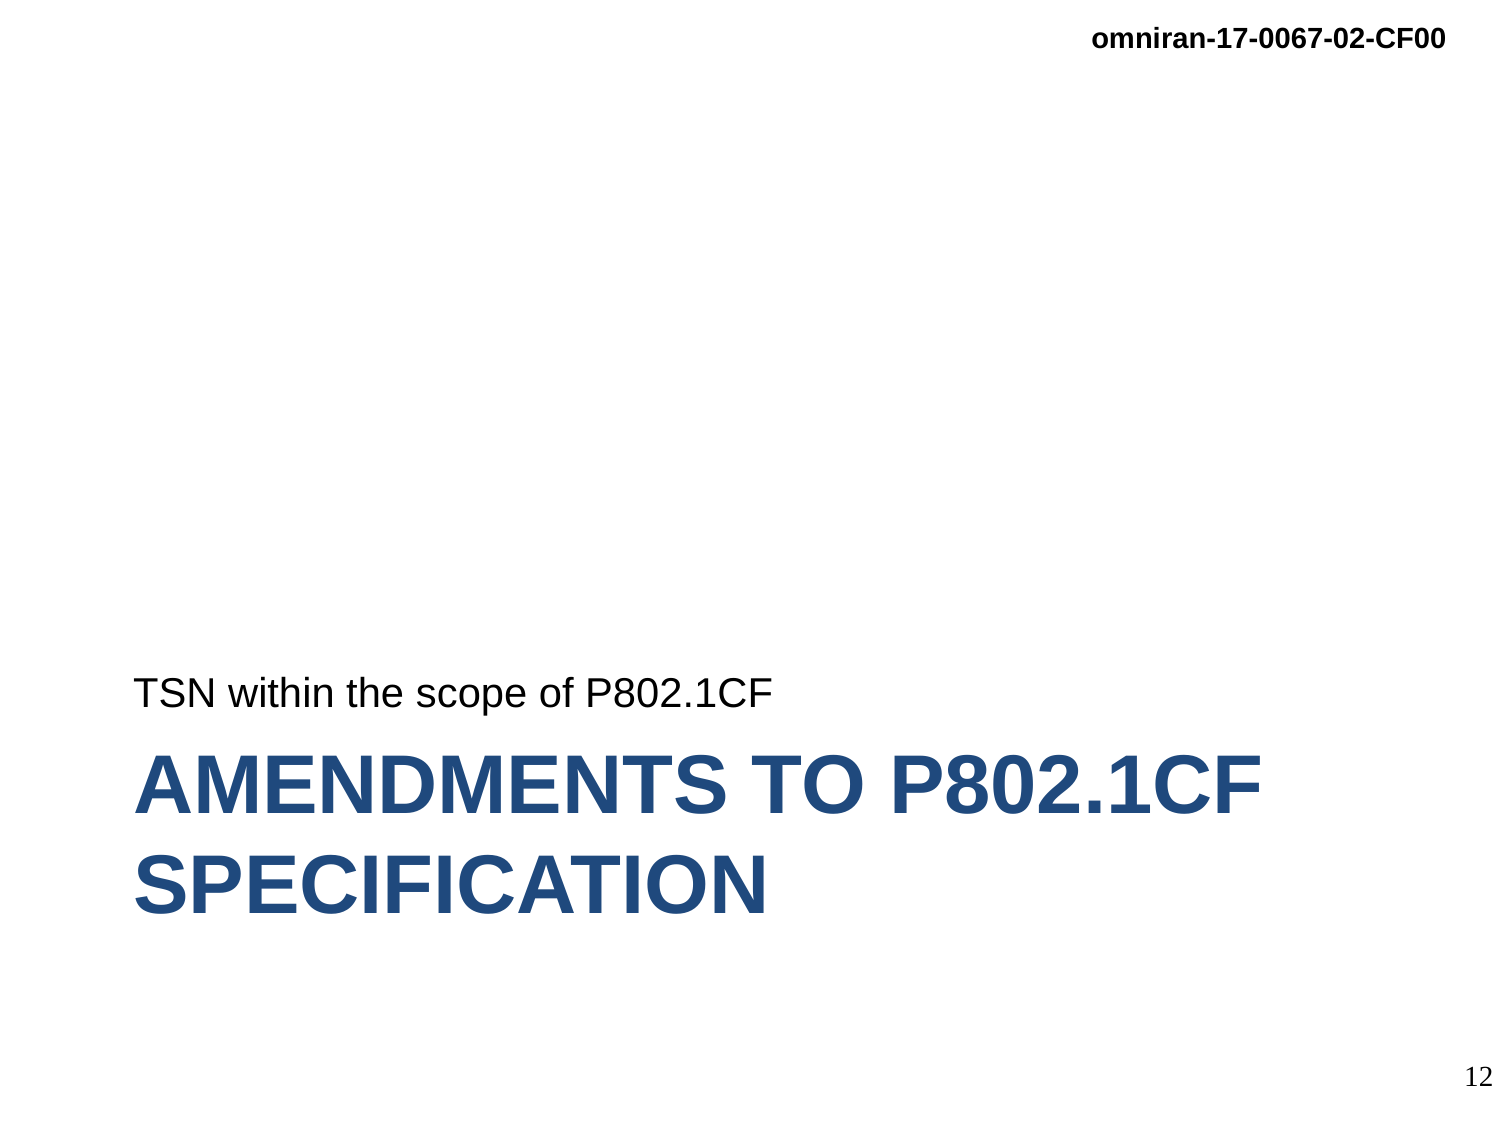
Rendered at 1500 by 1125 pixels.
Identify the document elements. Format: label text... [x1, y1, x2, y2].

title Amendments to P802.1CF Specification [118, 723, 1394, 947]
list TSN within the scope of P802.1CF [118, 476, 1394, 723]
